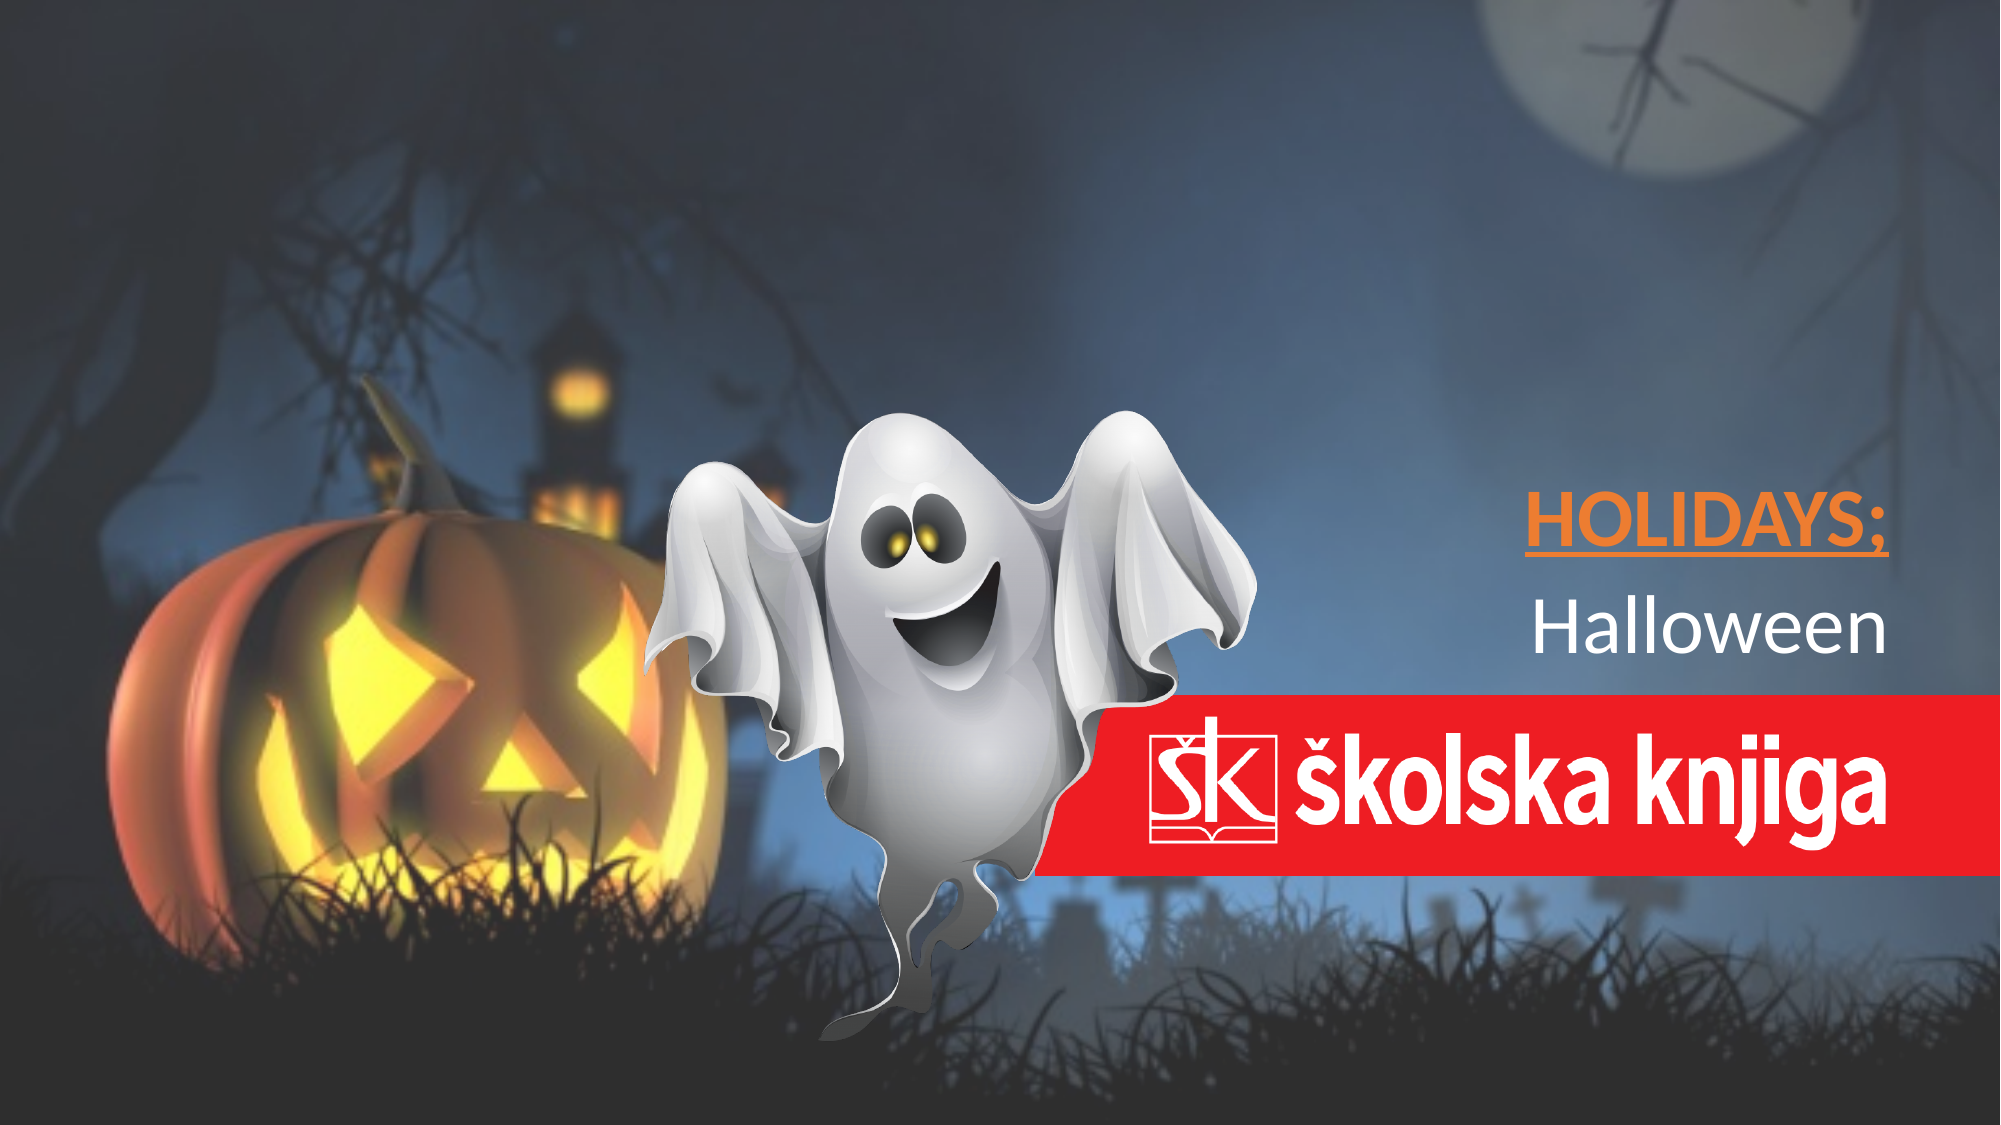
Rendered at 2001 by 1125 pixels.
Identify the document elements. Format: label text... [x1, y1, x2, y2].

picture [639, 406, 2000, 1045]
text_box Halloween [1261, 562, 1905, 695]
text_box HOLIDAYS; [1261, 455, 1905, 562]
